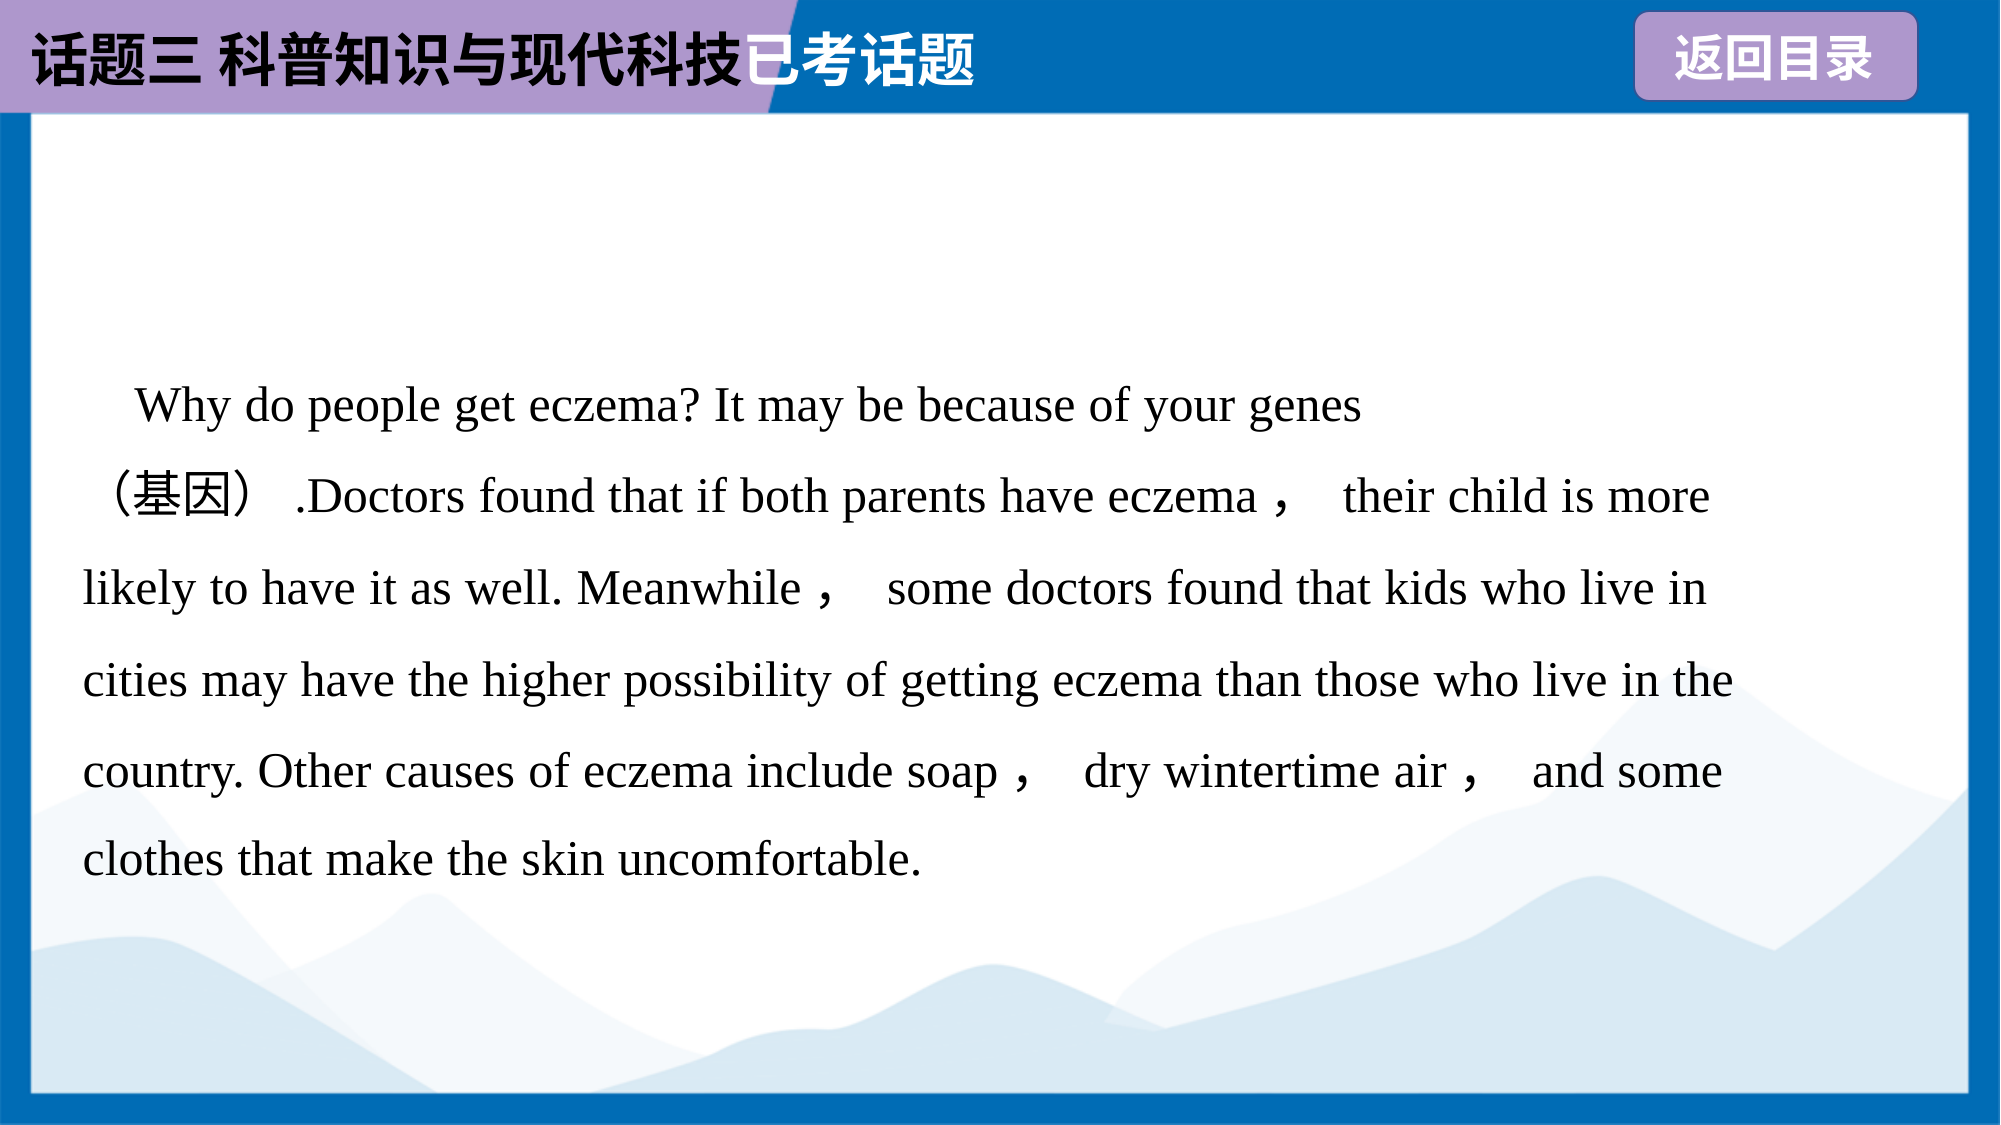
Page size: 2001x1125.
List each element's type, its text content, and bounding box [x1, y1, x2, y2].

picture [0, 0, 2000, 1125]
text_box Why do people get eczema? It may be because of your genes （基因）.Doctors found that if both parents have eczema， their child is more likely to have it as well. Meanwhile， some doctors found that kids who live in cities may have the higher possibility of getting eczema than those who live in the country. Other causes of eczema include soap， dry wintertime air， and some clothes that make the skin uncomfortable. [82, 339, 1917, 876]
